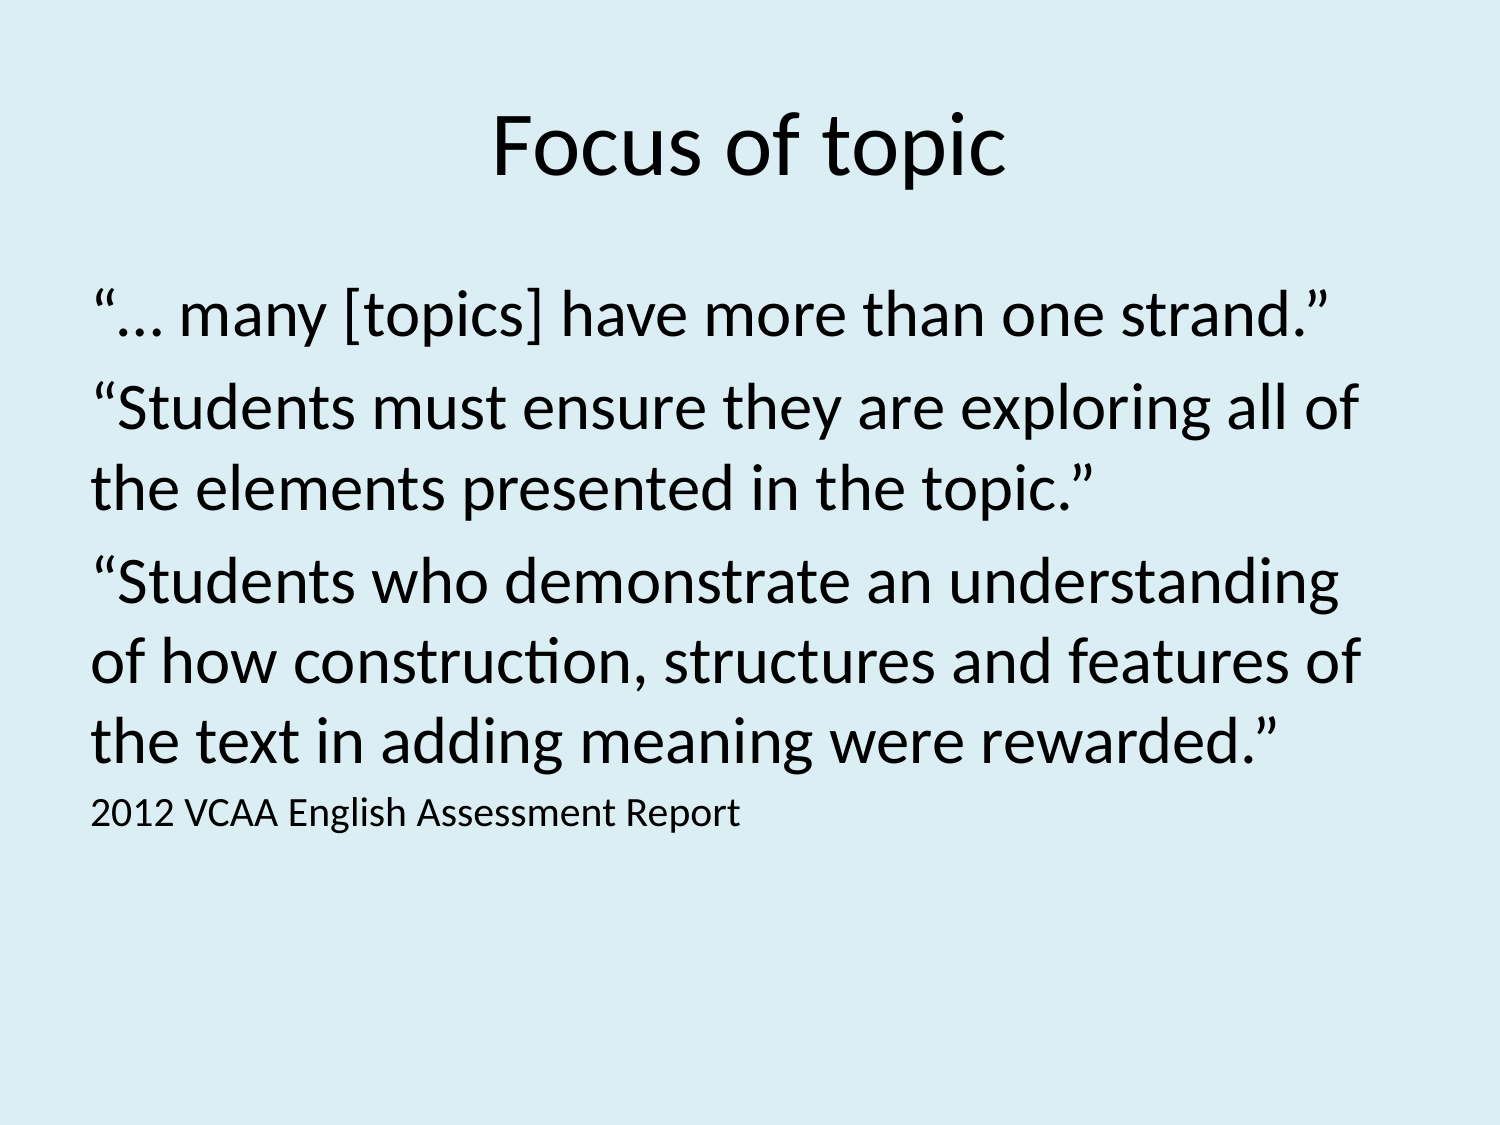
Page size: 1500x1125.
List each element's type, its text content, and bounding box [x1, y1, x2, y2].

list “… many [topics] have more than one strand.” “Students must ensure they are exploring all of the elements presented in the topic.” “Students who demonstrate an understanding of how construction, structures and features of the text in adding meaning were rewarded.” 2012 VCAA English Assessment Report [75, 262, 1425, 1005]
title Focus of topic [75, 45, 1425, 233]
